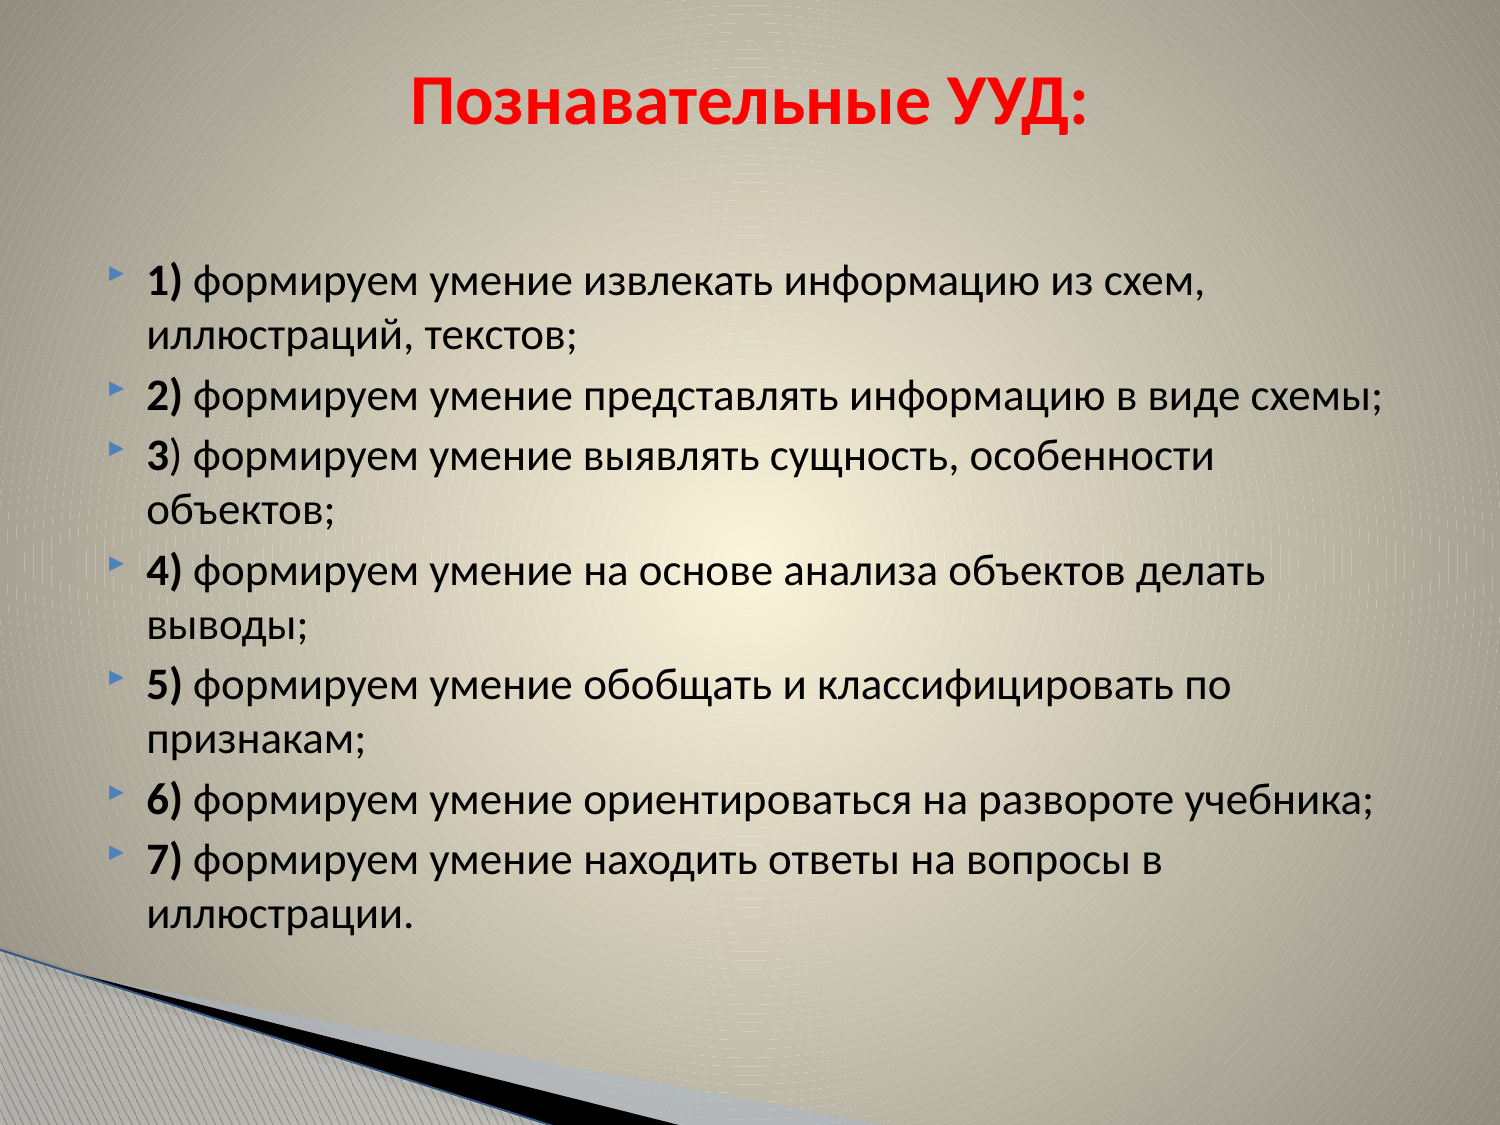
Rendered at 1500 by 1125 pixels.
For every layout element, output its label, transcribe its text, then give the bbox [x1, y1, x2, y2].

list 1) формируем умение извлекать информацию из схем, иллюстраций, текстов; 2) формируем умение представлять информацию в виде схемы; 3) формируем умение выявлять сущность, особенности объектов; 4) формируем умение на основе анализа объектов делать выводы; 5) формируем умение обобщать и классифицировать по признакам; 6) формируем умение ориентироваться на развороте учебника; 7) формируем умение находить ответы на вопросы в иллюстрации. [75, 243, 1425, 986]
title Познавательные УУД: [75, 45, 1425, 233]
